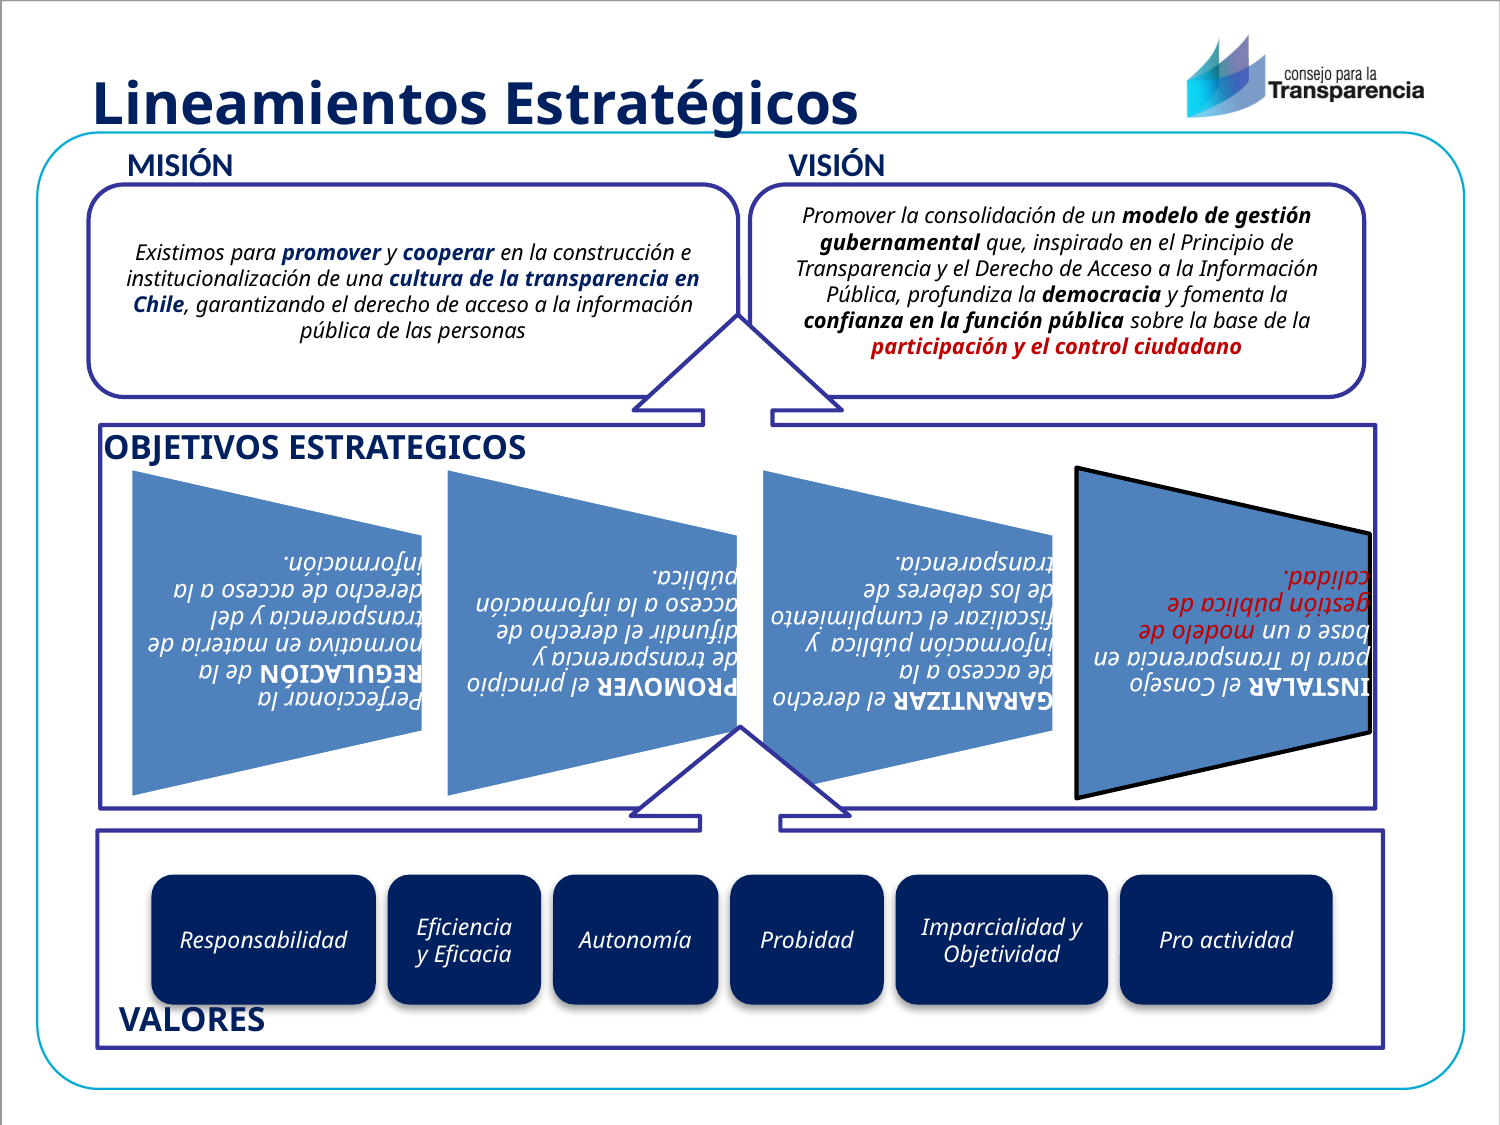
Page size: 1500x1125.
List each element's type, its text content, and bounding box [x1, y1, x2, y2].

picture [39, 134, 1462, 1087]
text_box [631, 312, 844, 416]
picture [733, 196, 755, 319]
text_box Existimos para promover y cooperar en la construcción e institucionalización de una cultura de la transparencia en Chile, garantizando el derecho de acceso a la información pública de las personas [86, 196, 741, 400]
text_box [95, 808, 1386, 1050]
picture [0, 0, 1500, 1125]
text_box Lineamientos Estratégicos [76, 0, 1352, 196]
text_box Promover la consolidación de un modelo de gestión gubernamental que, inspirado en el Principio de Transparencia y el Derecho de Acceso a la Información Pública, profundiza la democracia y fomenta la confianza en la función pública sobre la base de la participación y el control ciudadano [747, 190, 1367, 400]
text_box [88, 418, 1371, 799]
text_box [845, 422, 1378, 811]
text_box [103, 874, 1333, 1048]
